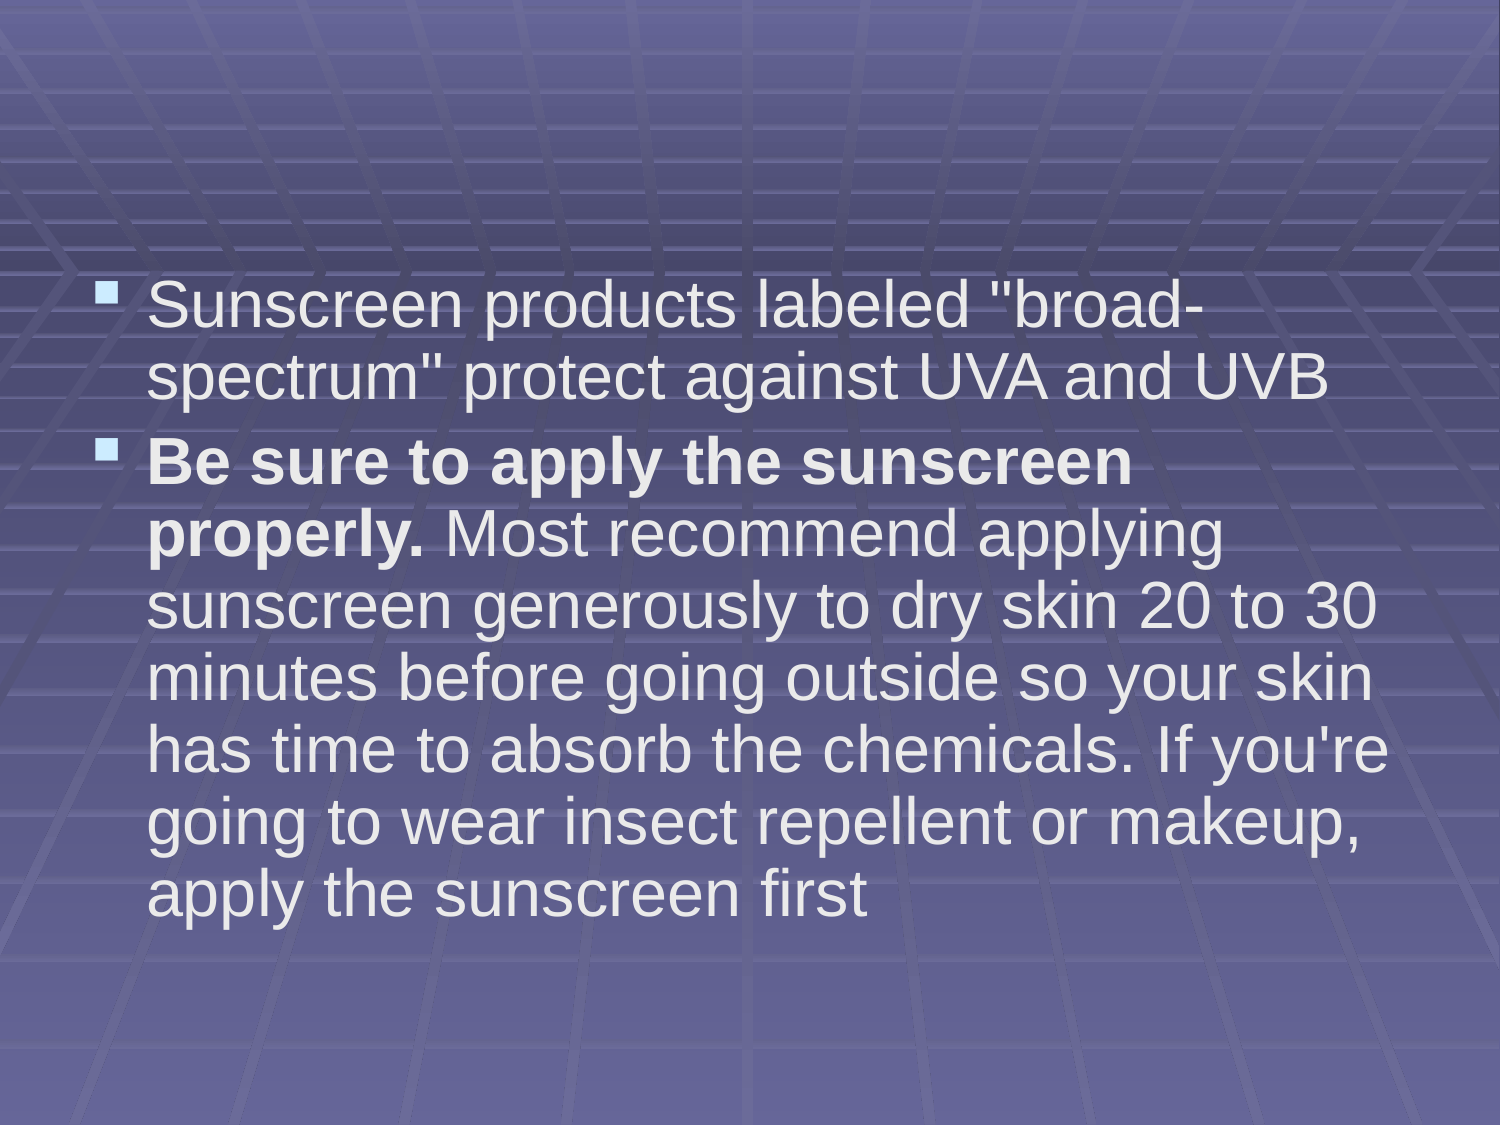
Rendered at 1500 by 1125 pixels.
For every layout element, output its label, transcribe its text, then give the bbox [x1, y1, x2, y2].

list Sunscreen products labeled "broad-spectrum" protect against UVA and UVB Be sure to apply the sunscreen properly. Most recommend applying sunscreen generously to dry skin 20 to 30 minutes before going outside so your skin has time to absorb the chemicals. If you're going to wear insect repellent or makeup, apply the sunscreen first [74, 261, 1425, 1001]
